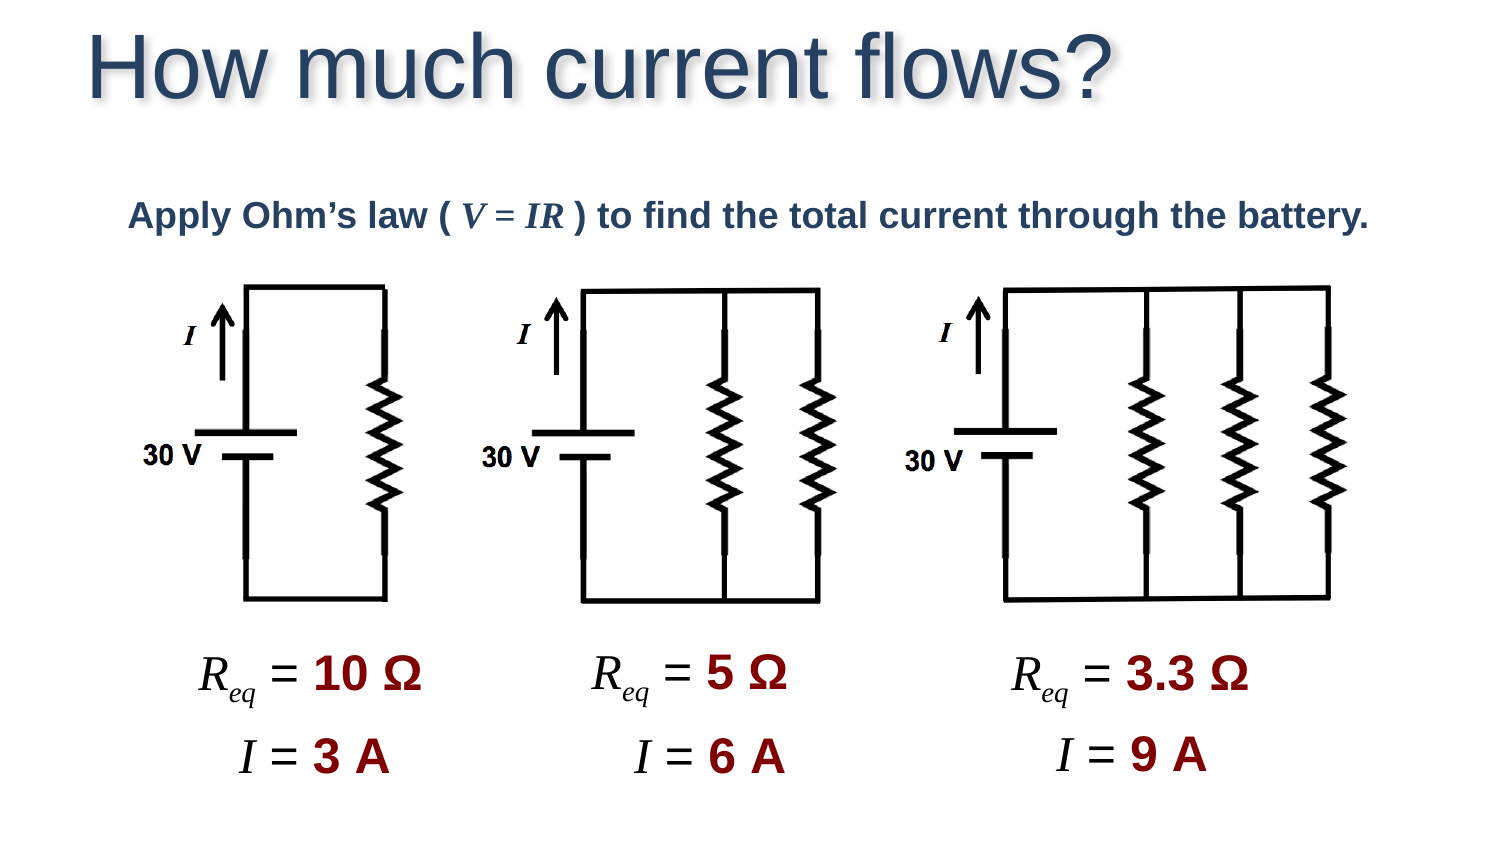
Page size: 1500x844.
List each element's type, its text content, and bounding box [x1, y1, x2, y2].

text_box Req = 3.3 Ω [996, 619, 1278, 716]
text_box I = 3 A [224, 704, 511, 791]
picture [140, 269, 1353, 609]
text_box I = 9 A [1041, 702, 1328, 790]
text_box Req = 5 Ω [576, 618, 858, 715]
text_box Req = 10 Ω [183, 619, 470, 716]
text_box Apply Ohm’s law ( V = IR ) to find the total current through the battery. [112, 183, 1422, 243]
text_box How much current flows? [70, 0, 1459, 206]
text_box I = 6 A [619, 704, 906, 791]
